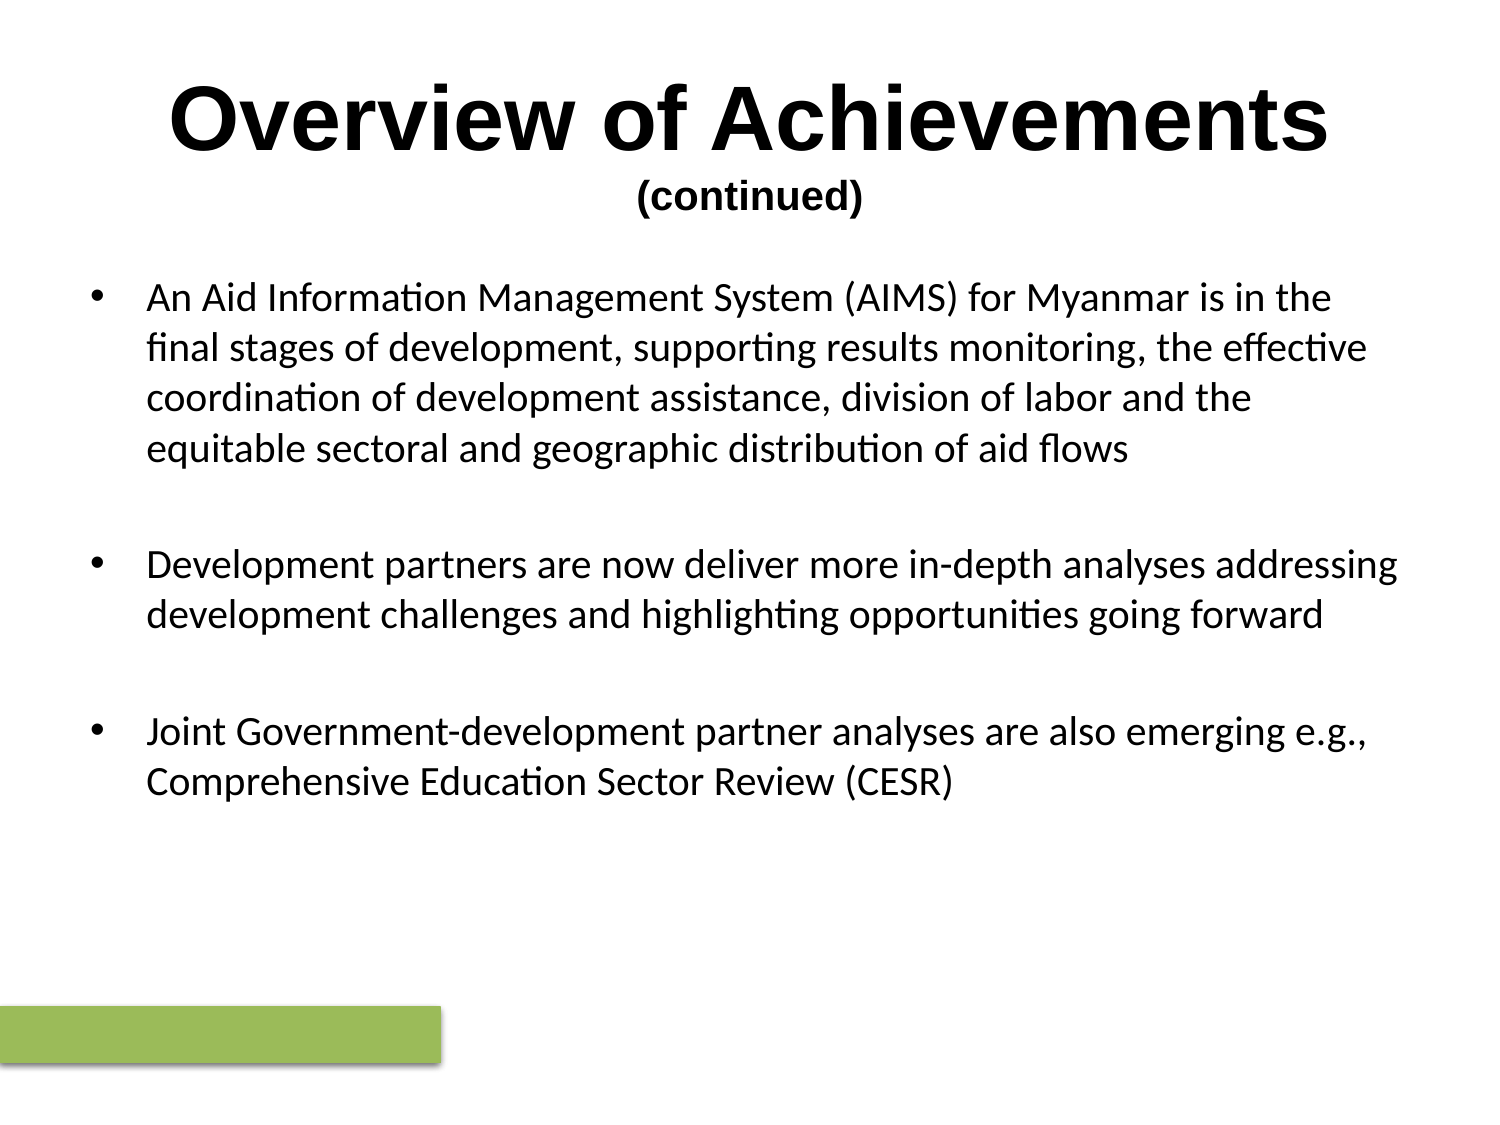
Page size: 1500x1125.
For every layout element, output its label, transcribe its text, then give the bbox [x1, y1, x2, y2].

text_box [0, 1006, 441, 1063]
title Overview of Achievements (continued) [75, 45, 1425, 233]
list An Aid Information Management System (AIMS) for Myanmar is in the final stages of development, supporting results monitoring, the effective coordination of development assistance, division of labor and the equitable sectoral and geographic distribution of aid flows Development partners are now deliver more in-depth analyses addressing development challenges and highlighting opportunities going forward Joint Government-development partner analyses are also emerging e.g., Comprehensive Education Sector Review (CESR) [75, 262, 1425, 1005]
